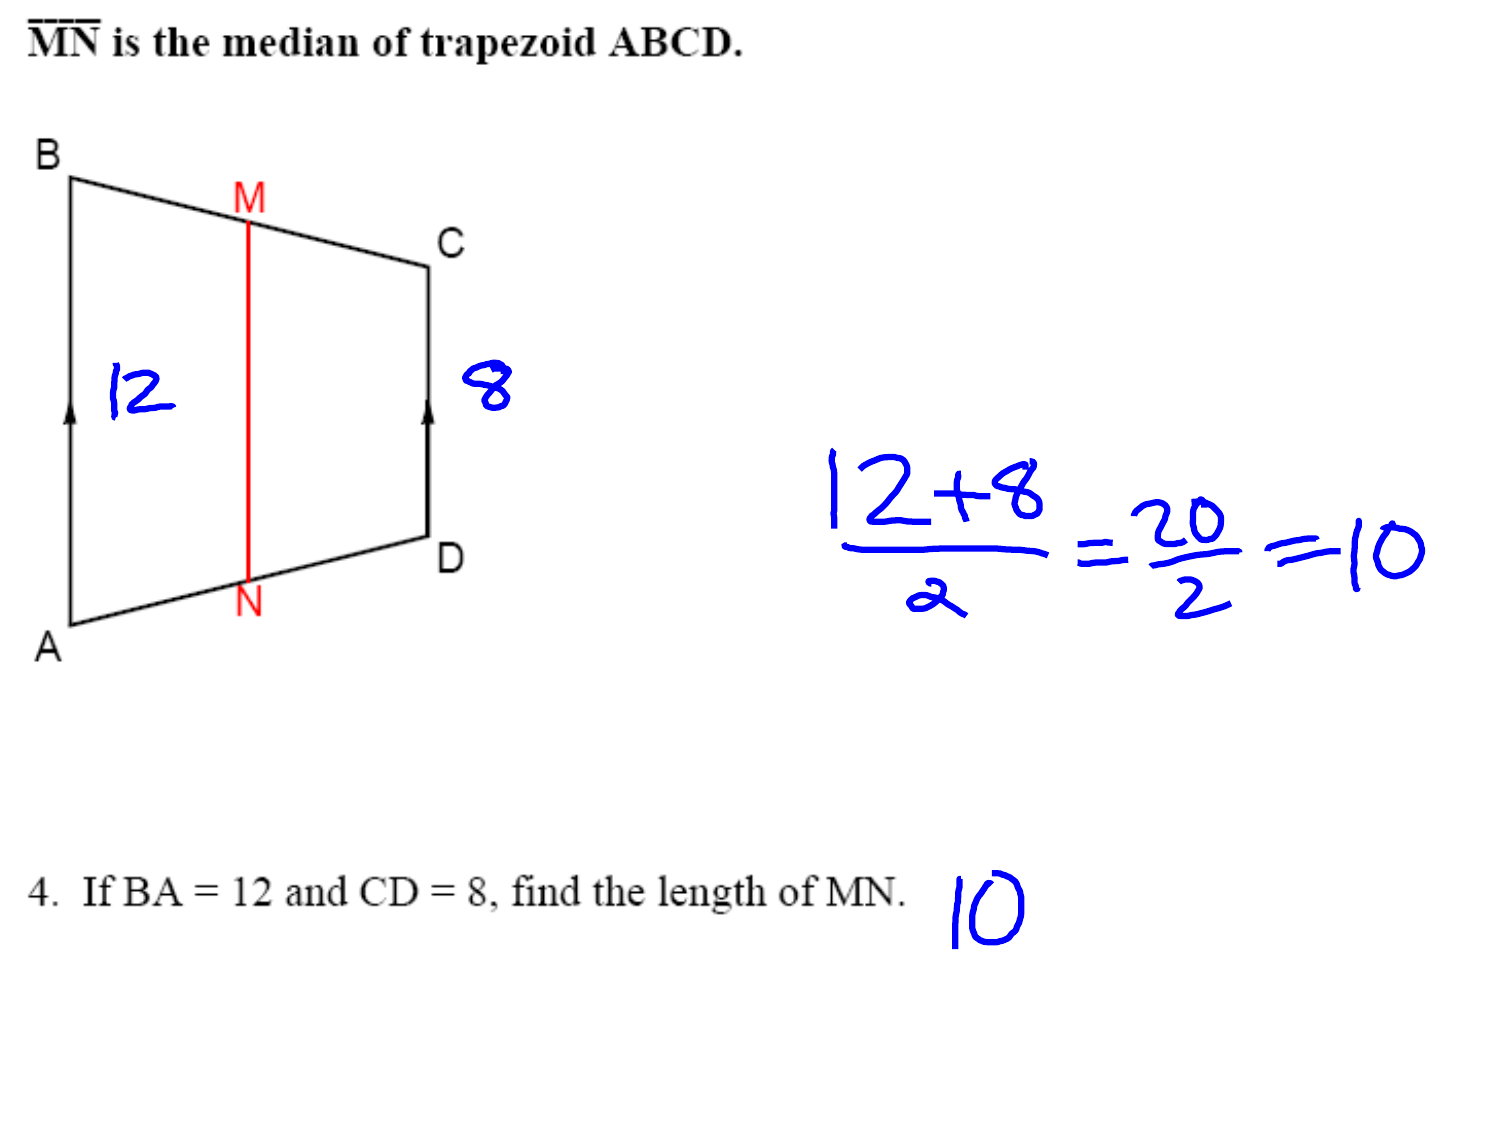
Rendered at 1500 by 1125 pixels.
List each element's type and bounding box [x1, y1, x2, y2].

text_box [1176, 578, 1232, 617]
picture [0, 0, 1083, 688]
text_box [1133, 501, 1187, 545]
text_box [1191, 498, 1222, 541]
text_box [1352, 520, 1360, 590]
text_box [1087, 541, 1113, 545]
text_box [1375, 522, 1423, 578]
text_box [1150, 550, 1241, 568]
text_box [1087, 558, 1129, 565]
text_box [1277, 550, 1341, 565]
picture [0, 787, 1083, 938]
text_box [1266, 537, 1318, 552]
